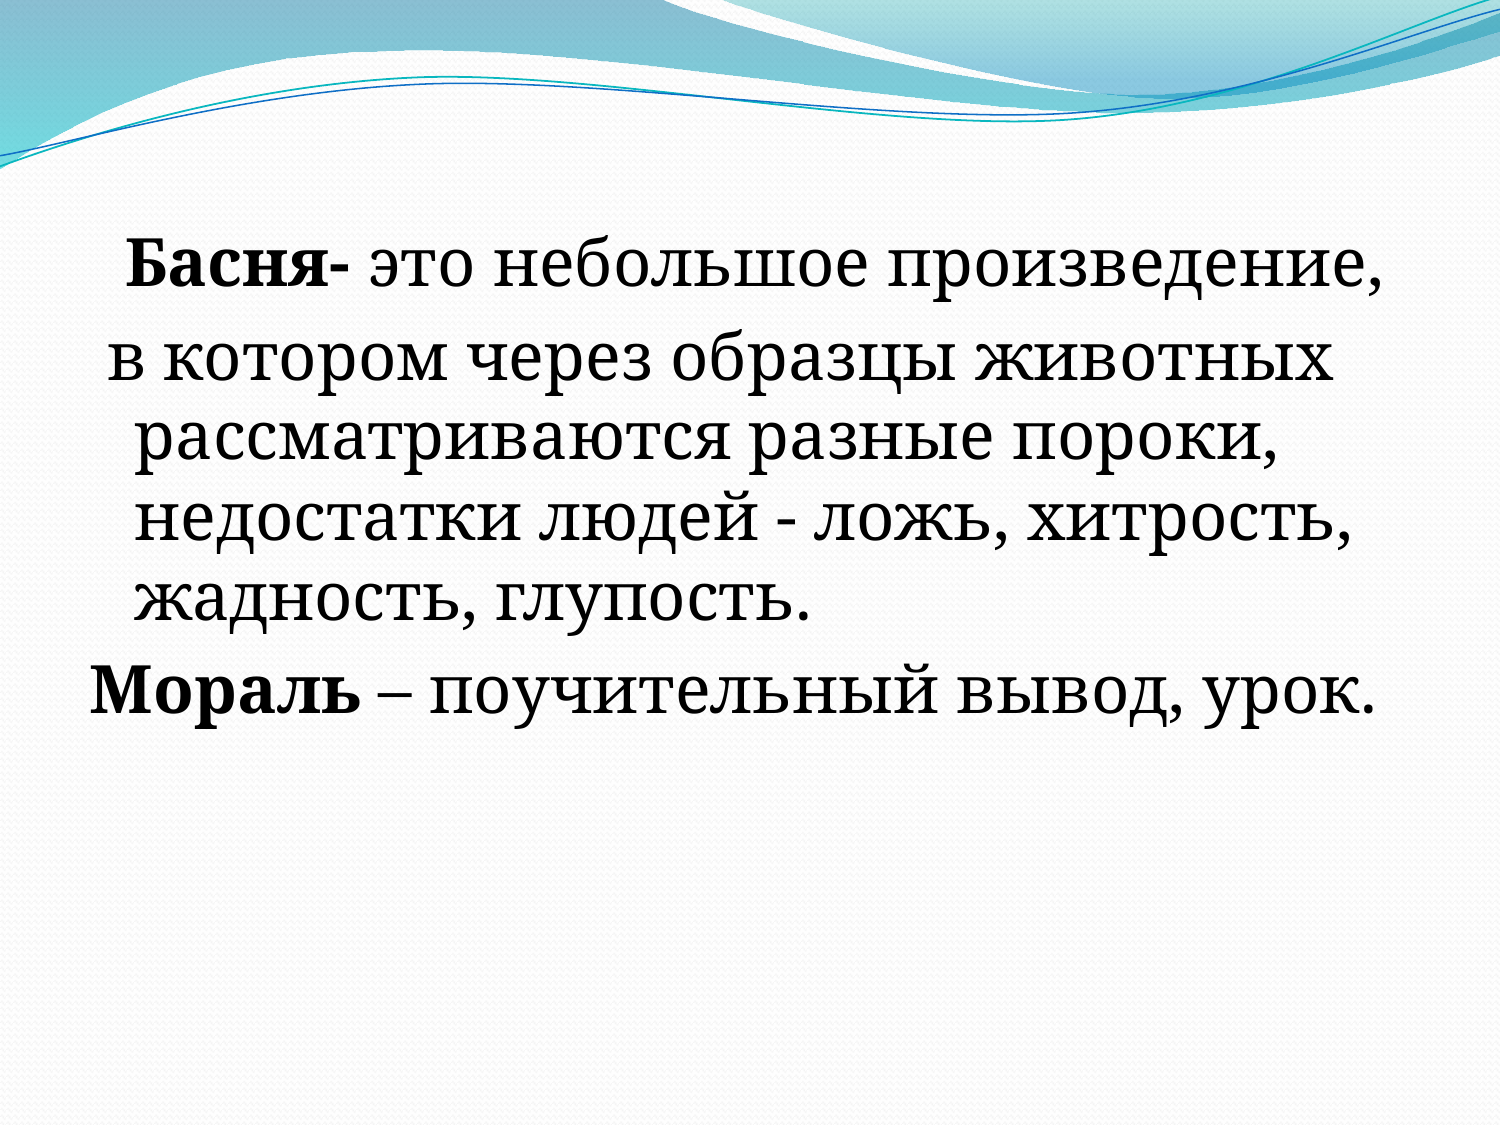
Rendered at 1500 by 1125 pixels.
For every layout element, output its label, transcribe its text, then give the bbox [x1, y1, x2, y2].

list Басня- это небольшое произведение, в котором через образцы животных рассматриваются разные пороки, недостатки людей - ложь, хитрость, жадность, глупость. Мораль – поучительный вывод, урок. [75, 212, 1425, 1038]
